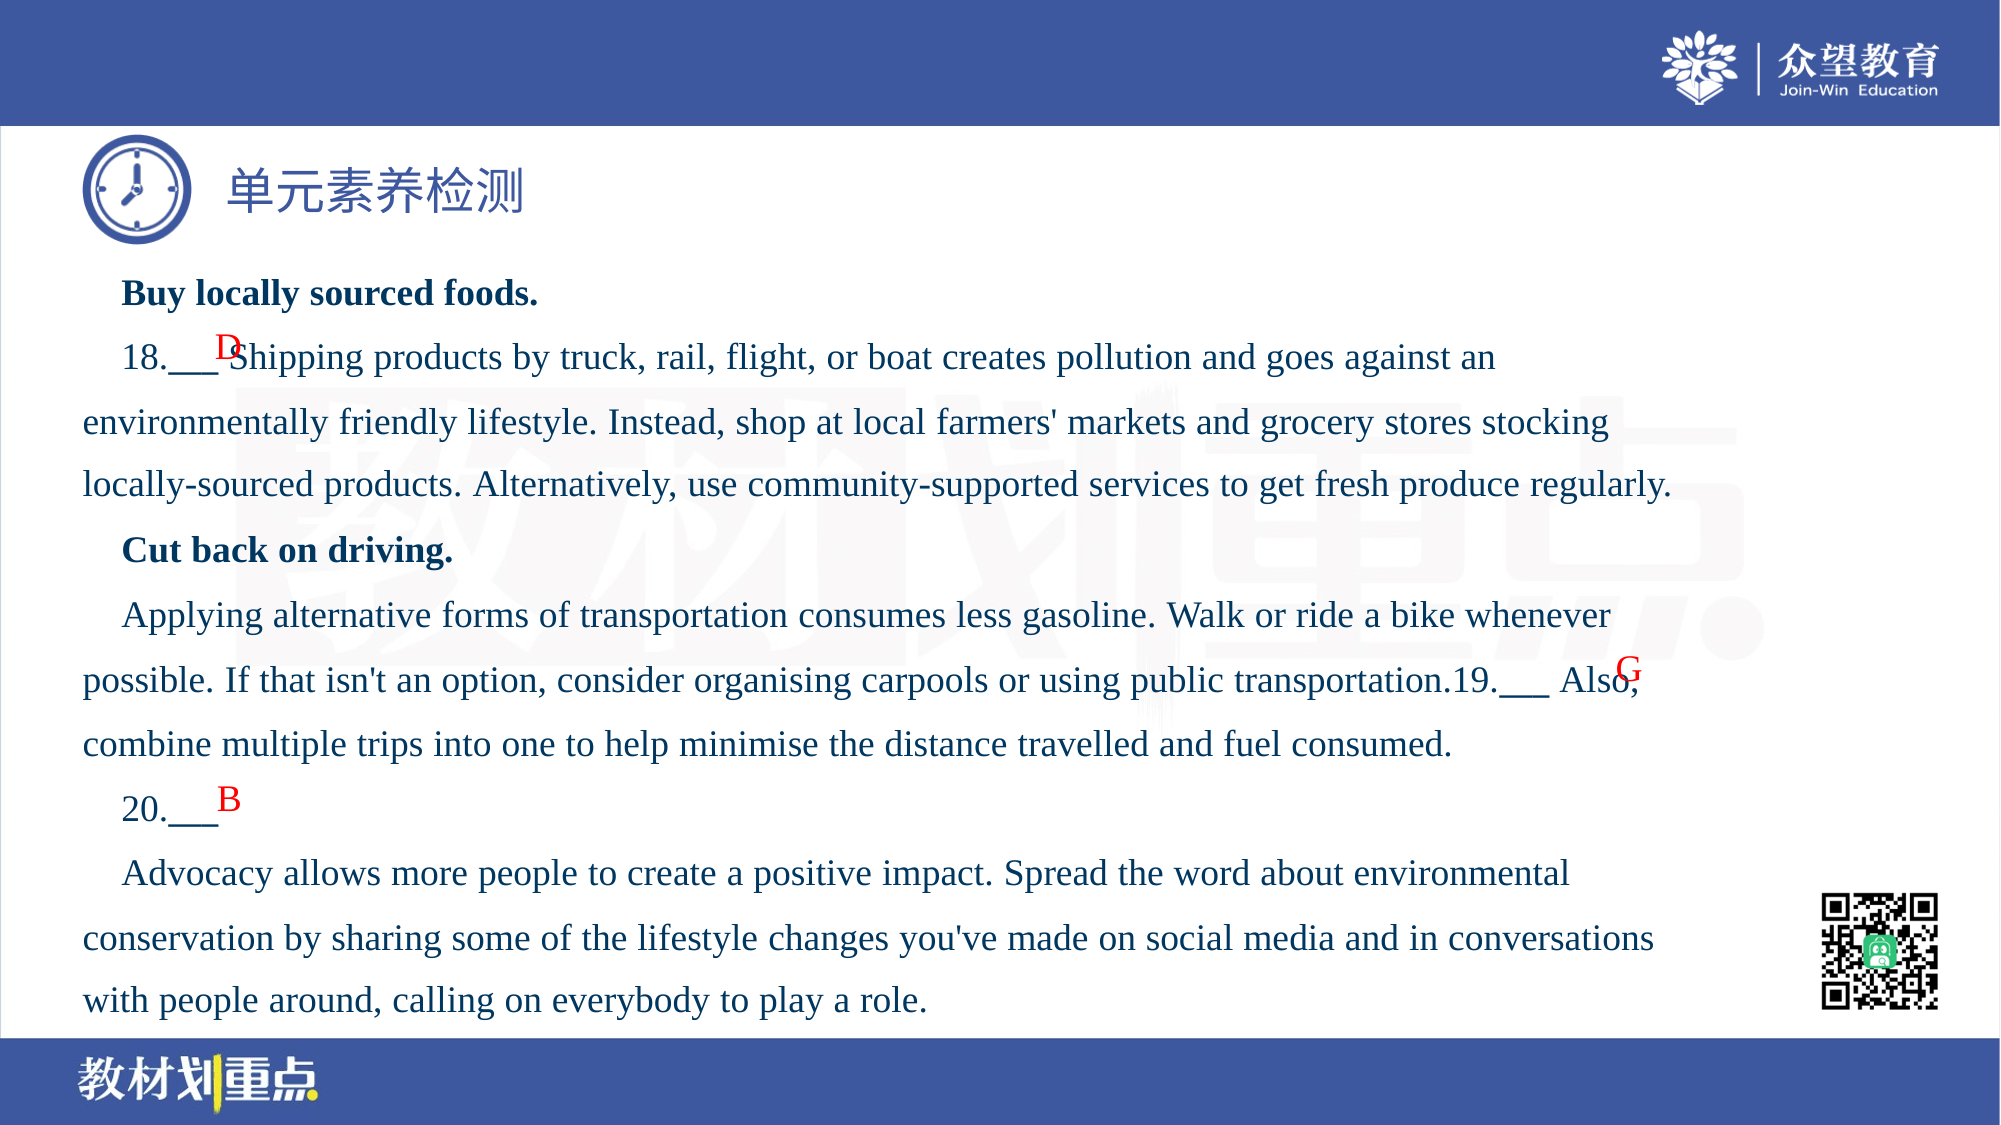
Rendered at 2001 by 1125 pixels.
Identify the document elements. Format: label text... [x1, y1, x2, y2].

picture [0, 0, 2000, 1125]
text_box G [1601, 628, 1657, 684]
text_box Cut back on driving. Applying alternative forms of transportation consumes less gasoline. Walk or ride a bike whenever possible. If that isn't an option, consider organising carpools or using public transportation.19.___ Also, combine multiple trips into one to help minimise the distance travelled and fuel consumed. 20.___ Advocacy allows more people to create a positive impact. Spread the word about environmental conservation by sharing some of the lifestyle changes you've made on social media and in conversations with people around, calling on everybody to play a role. [82, 505, 1817, 1014]
text_box D [201, 306, 256, 362]
text_box Buy locally sourced foods. 18.___ Shipping products by truck, rail, flight, or boat creates pollution and goes against an environmentally friendly lifestyle. Instead, shop at local farmers' markets and grocery stores stocking locally-sourced products. Alternatively, use community-supported services to get fresh produce regularly. [82, 247, 1817, 498]
text_box B [203, 758, 256, 813]
